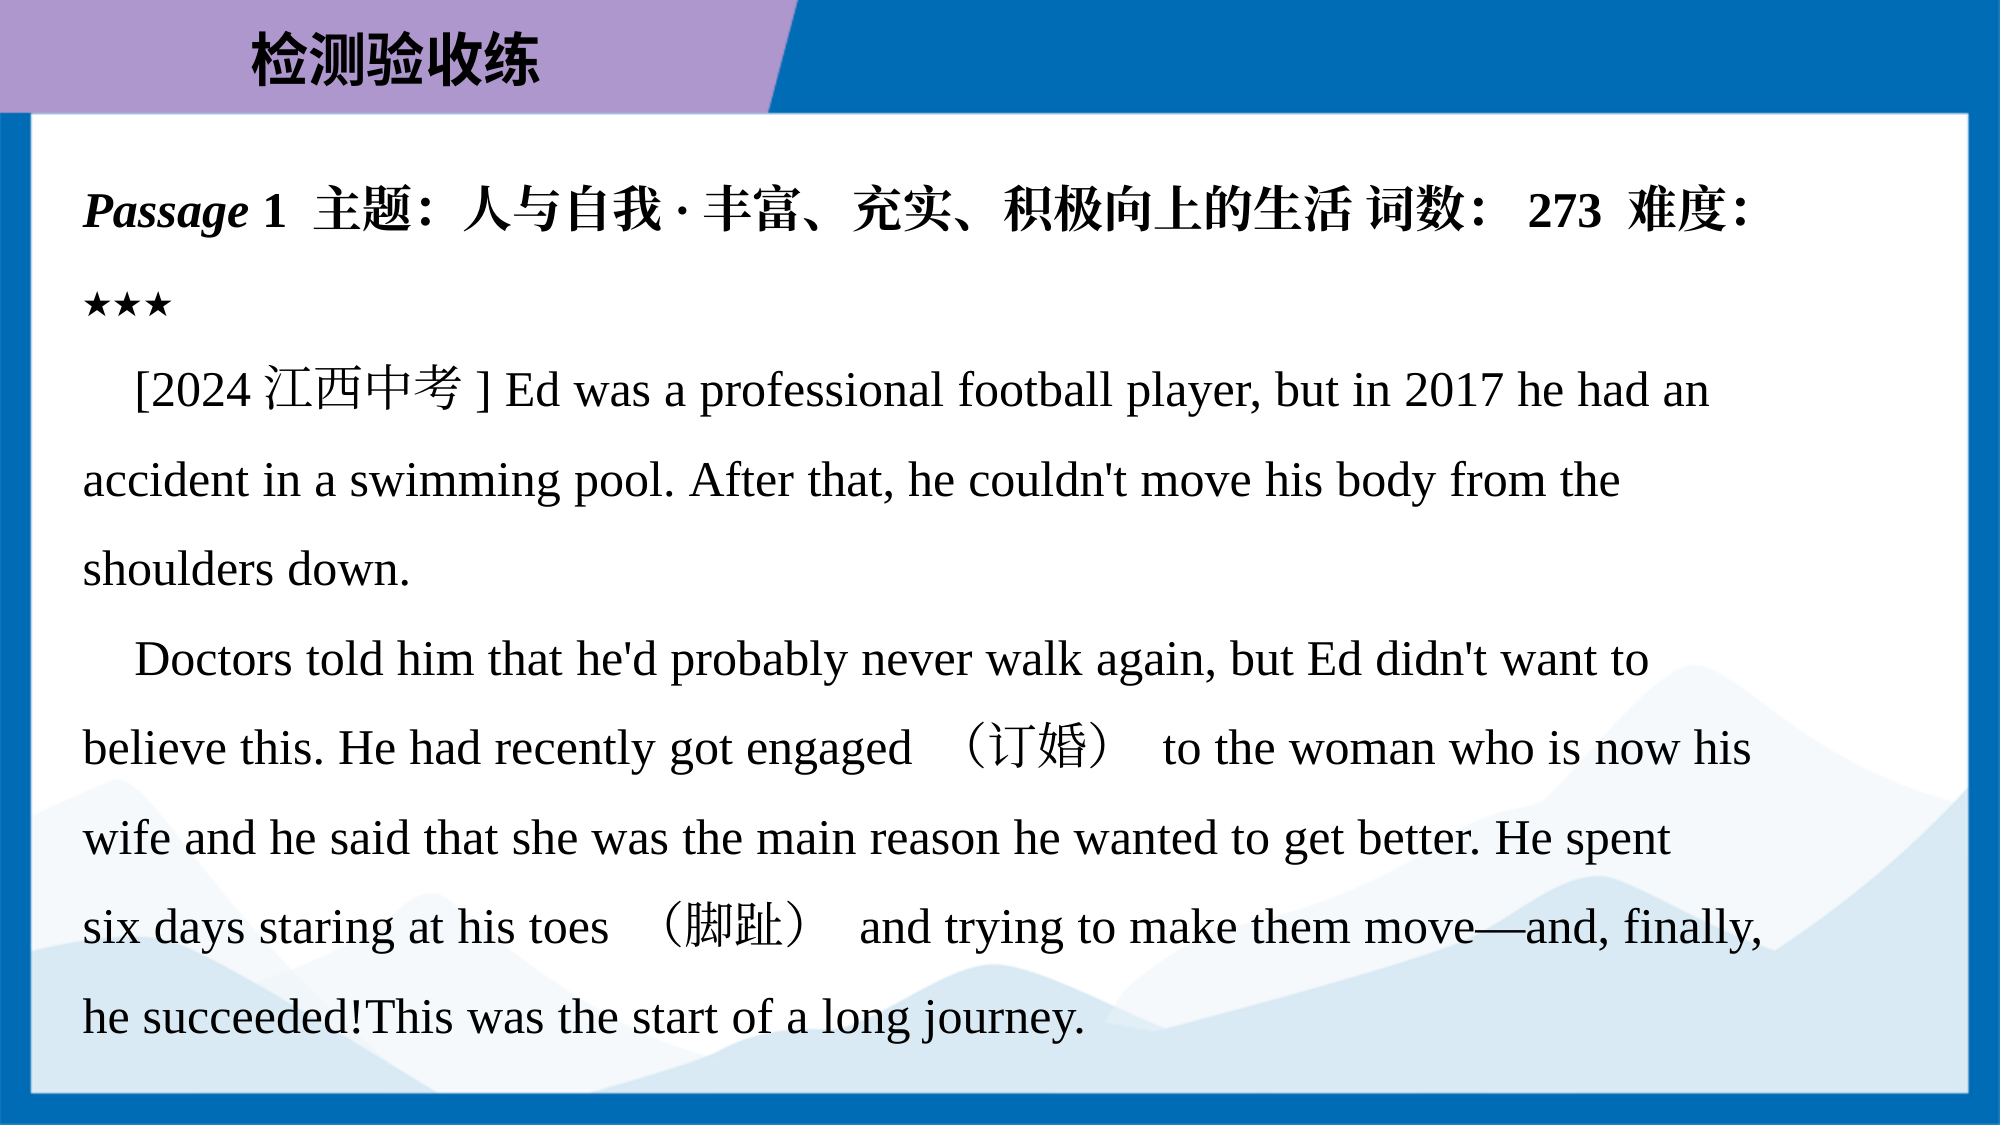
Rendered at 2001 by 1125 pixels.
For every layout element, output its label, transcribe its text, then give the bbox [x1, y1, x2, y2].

picture [0, 0, 2000, 1125]
text_box Passage 1 主题：人与自我·丰富、充实、积极向上的生活 词数：273 难度： ★★★ [2024江西中考] Ed was a professional football player, but in 2017 he had an accident in a swimming pool. After that, he couldn't move his body from the shoulders down. Doctors told him that he'd probably never walk again, but Ed didn't want to believe this. He had recently got engaged （订婚） to the woman who is now his wife and he said that she was the main reason he wanted to get better. He spent six days staring at his toes （脚趾） and trying to make them move—and, finally, he succeeded!This was the start of a long journey. [82, 147, 1917, 1044]
